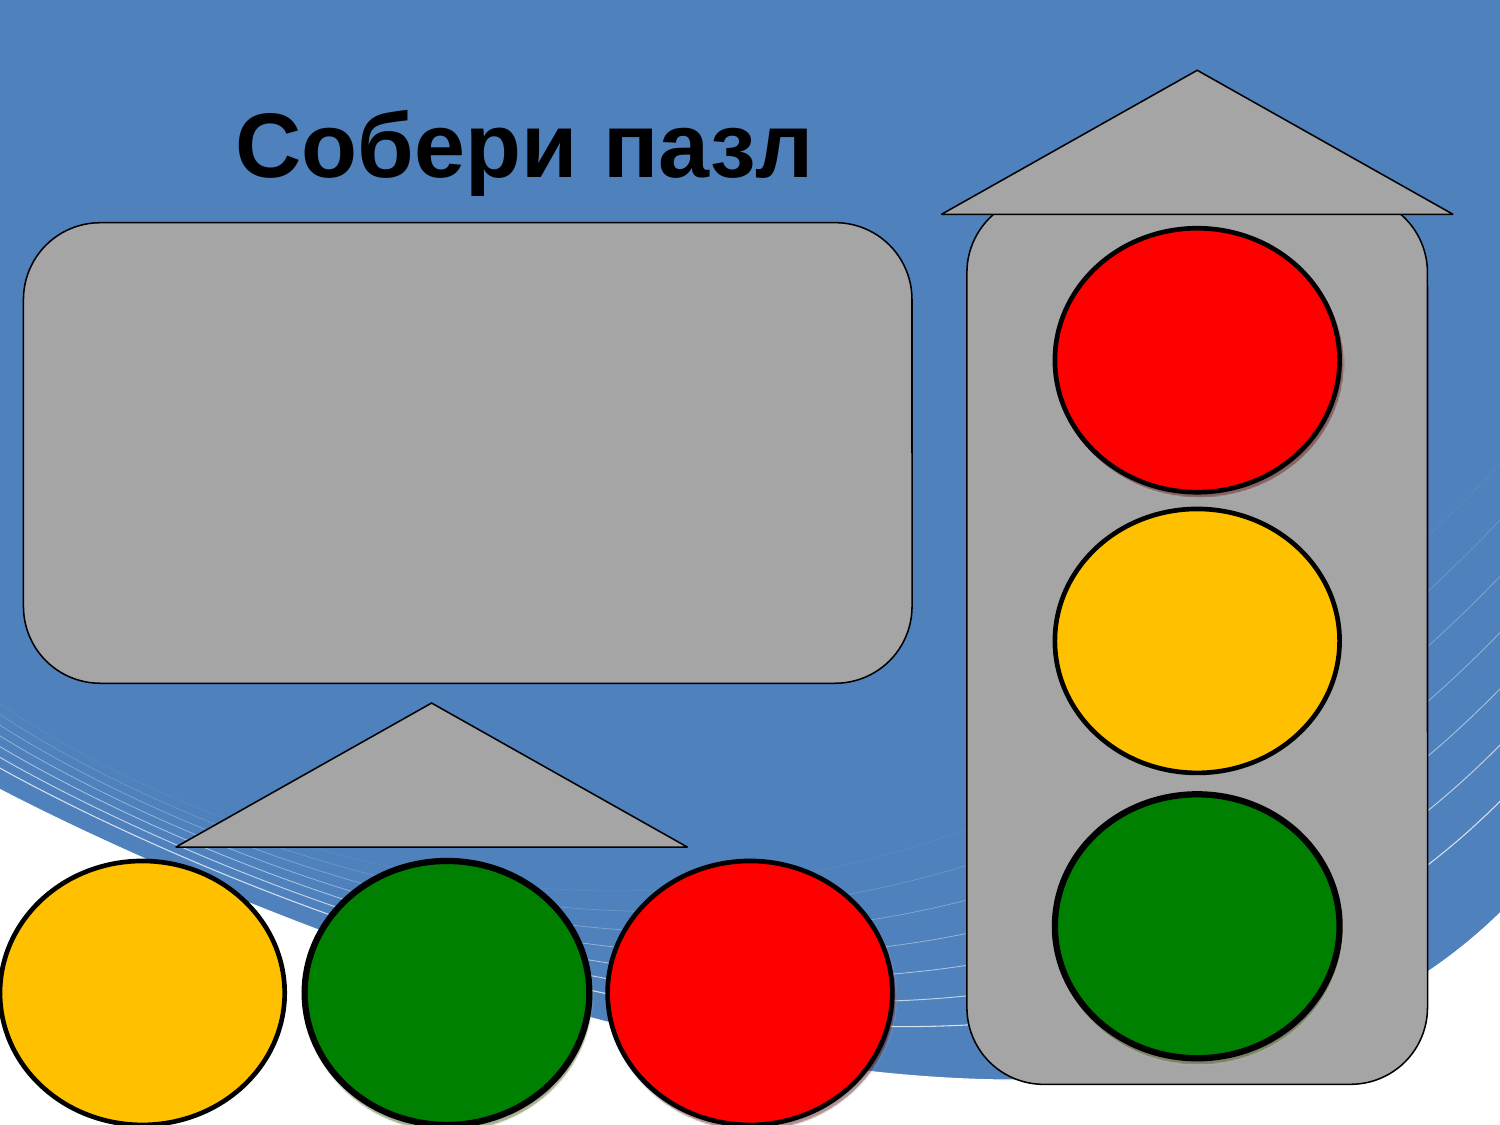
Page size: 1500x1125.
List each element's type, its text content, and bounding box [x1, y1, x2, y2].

text_box [175, 703, 688, 848]
text_box [304, 860, 590, 1125]
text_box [941, 70, 1454, 1085]
text_box [23, 222, 913, 684]
title Собери пазл [187, 46, 863, 227]
text_box [607, 860, 893, 1125]
text_box [0, 860, 285, 1125]
